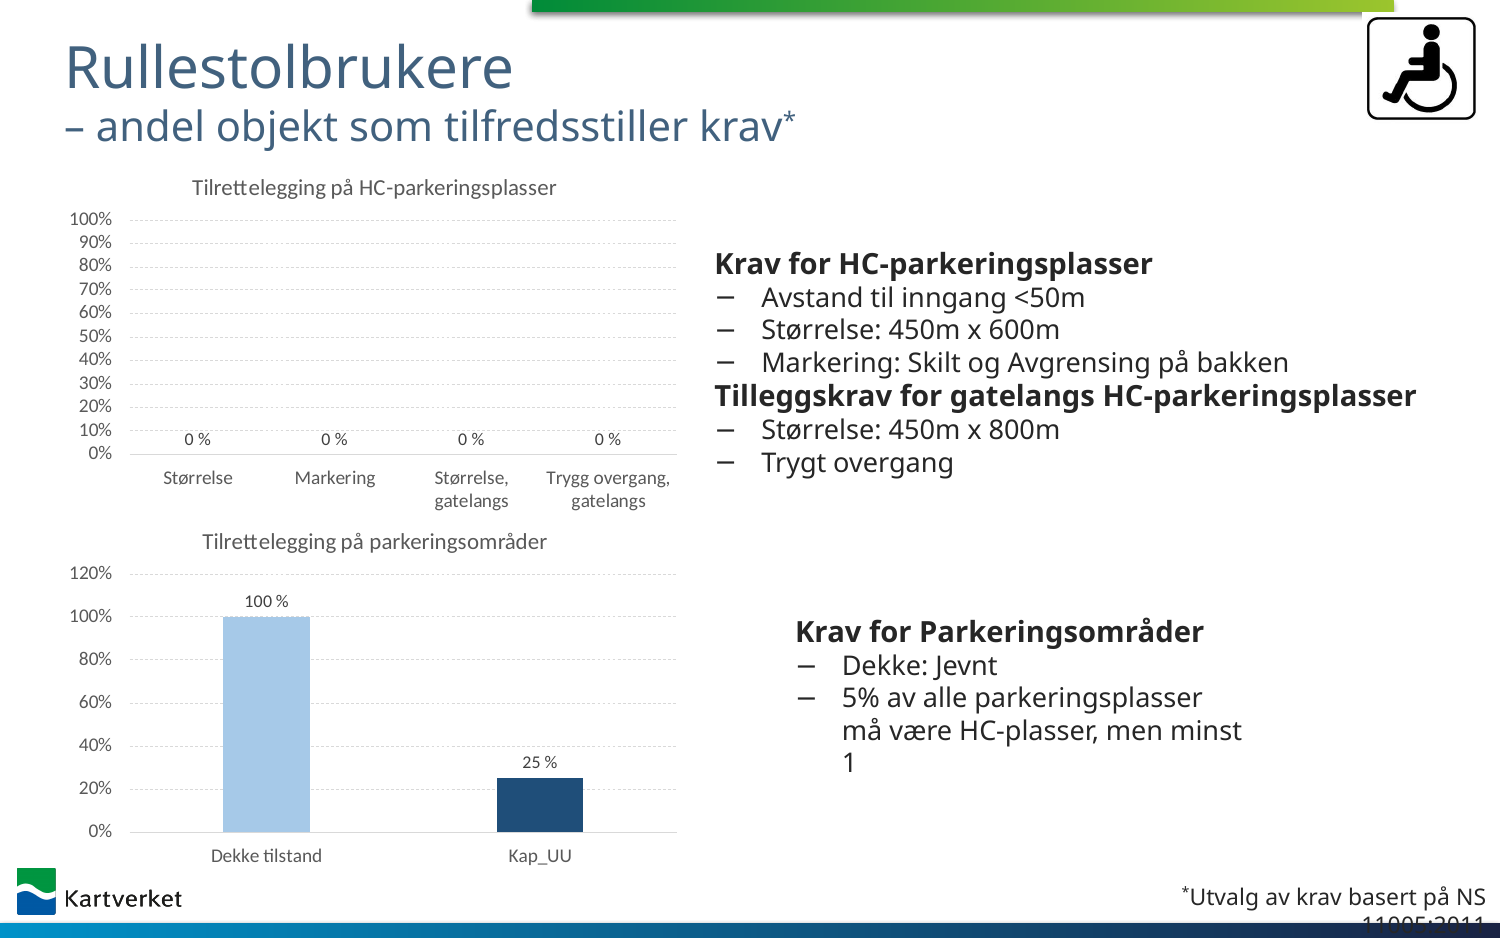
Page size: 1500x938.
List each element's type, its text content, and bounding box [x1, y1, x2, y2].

text_box Krav for Parkeringsområder Dekke: Jevnt 5% av alle parkeringsplasser må være HC-plasser, men minst 1 [780, 605, 1261, 786]
picture [1362, 12, 1481, 126]
text_box *Utvalg av krav basert på NS 11005:2011 [1068, 873, 1500, 938]
picture [62, 166, 688, 519]
picture [62, 520, 688, 874]
text_box Krav for HC-parkeringsplasser Avstand til inngang <50m Størrelse: 450m x 600m Markering: Skilt og Avgrensing på bakken Tilleggskrav for gatelangs HC-parkeringsplasser Størrelse: 450m x 800m Trygt overgang [699, 237, 1433, 485]
text_box Rullestolbrukere – andel objekt som tilfredsstiller krav* [49, 25, 1431, 158]
